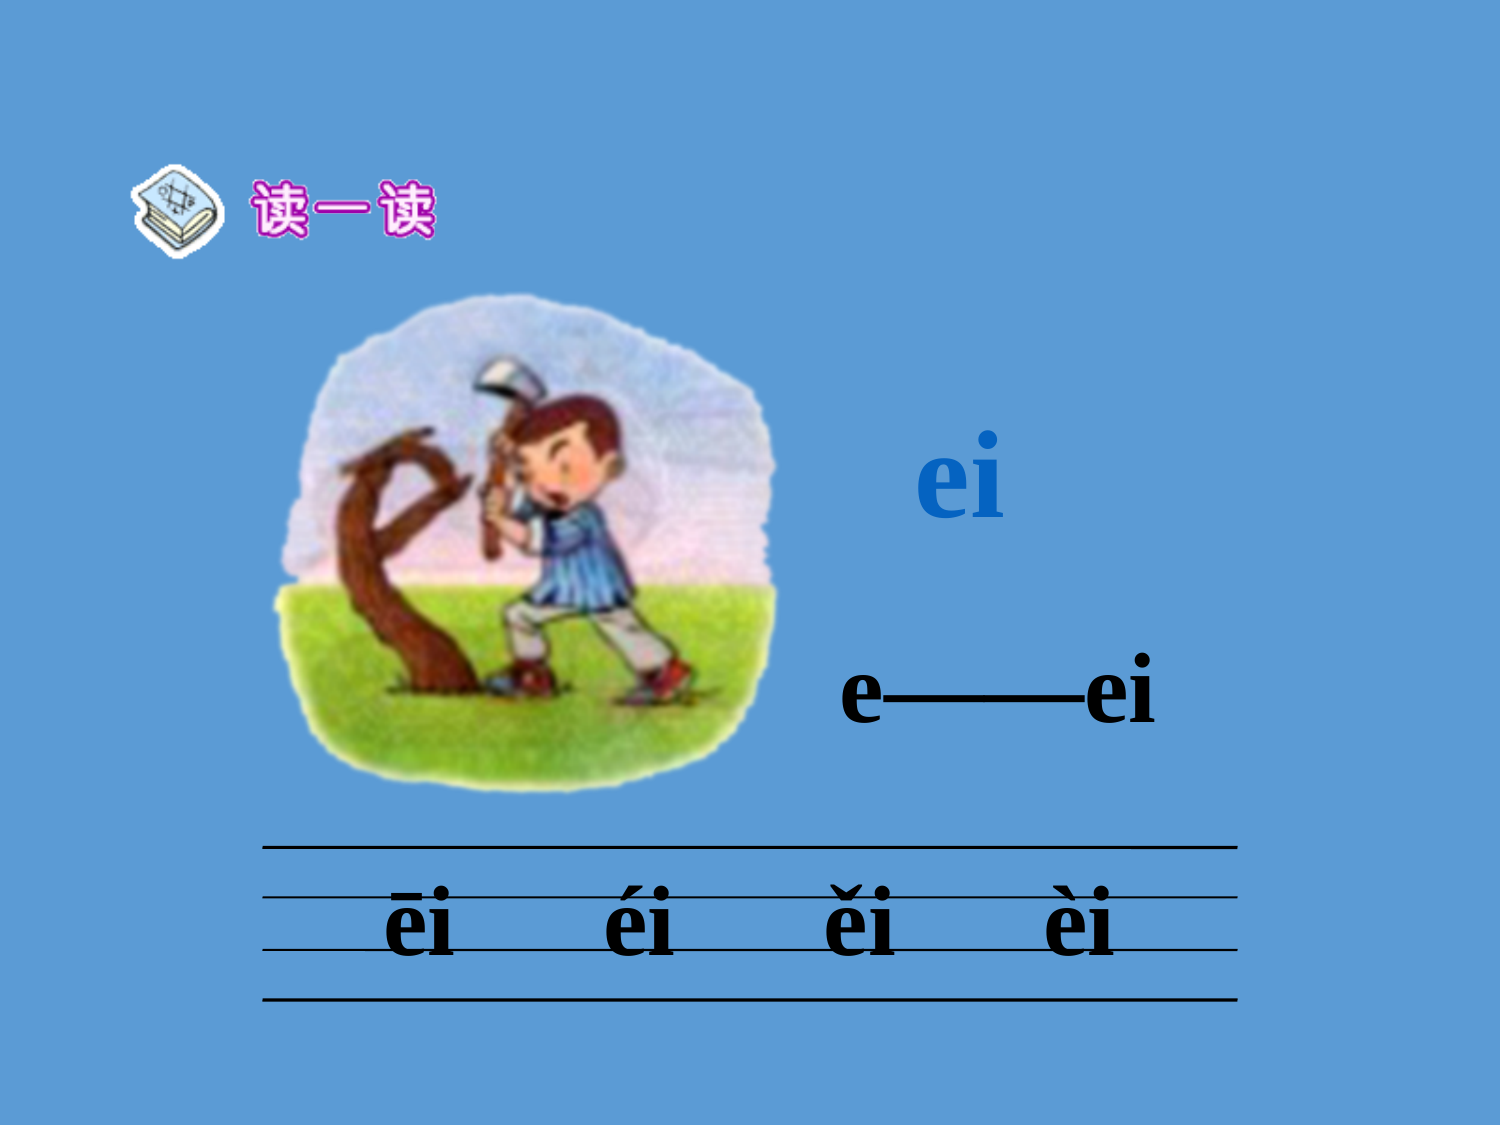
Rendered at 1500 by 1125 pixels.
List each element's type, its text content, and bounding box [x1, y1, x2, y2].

picture [120, 161, 450, 263]
text_box e——ei [825, 614, 1225, 750]
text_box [262, 847, 1238, 1000]
text_box ei [899, 384, 1125, 550]
picture [262, 291, 788, 800]
